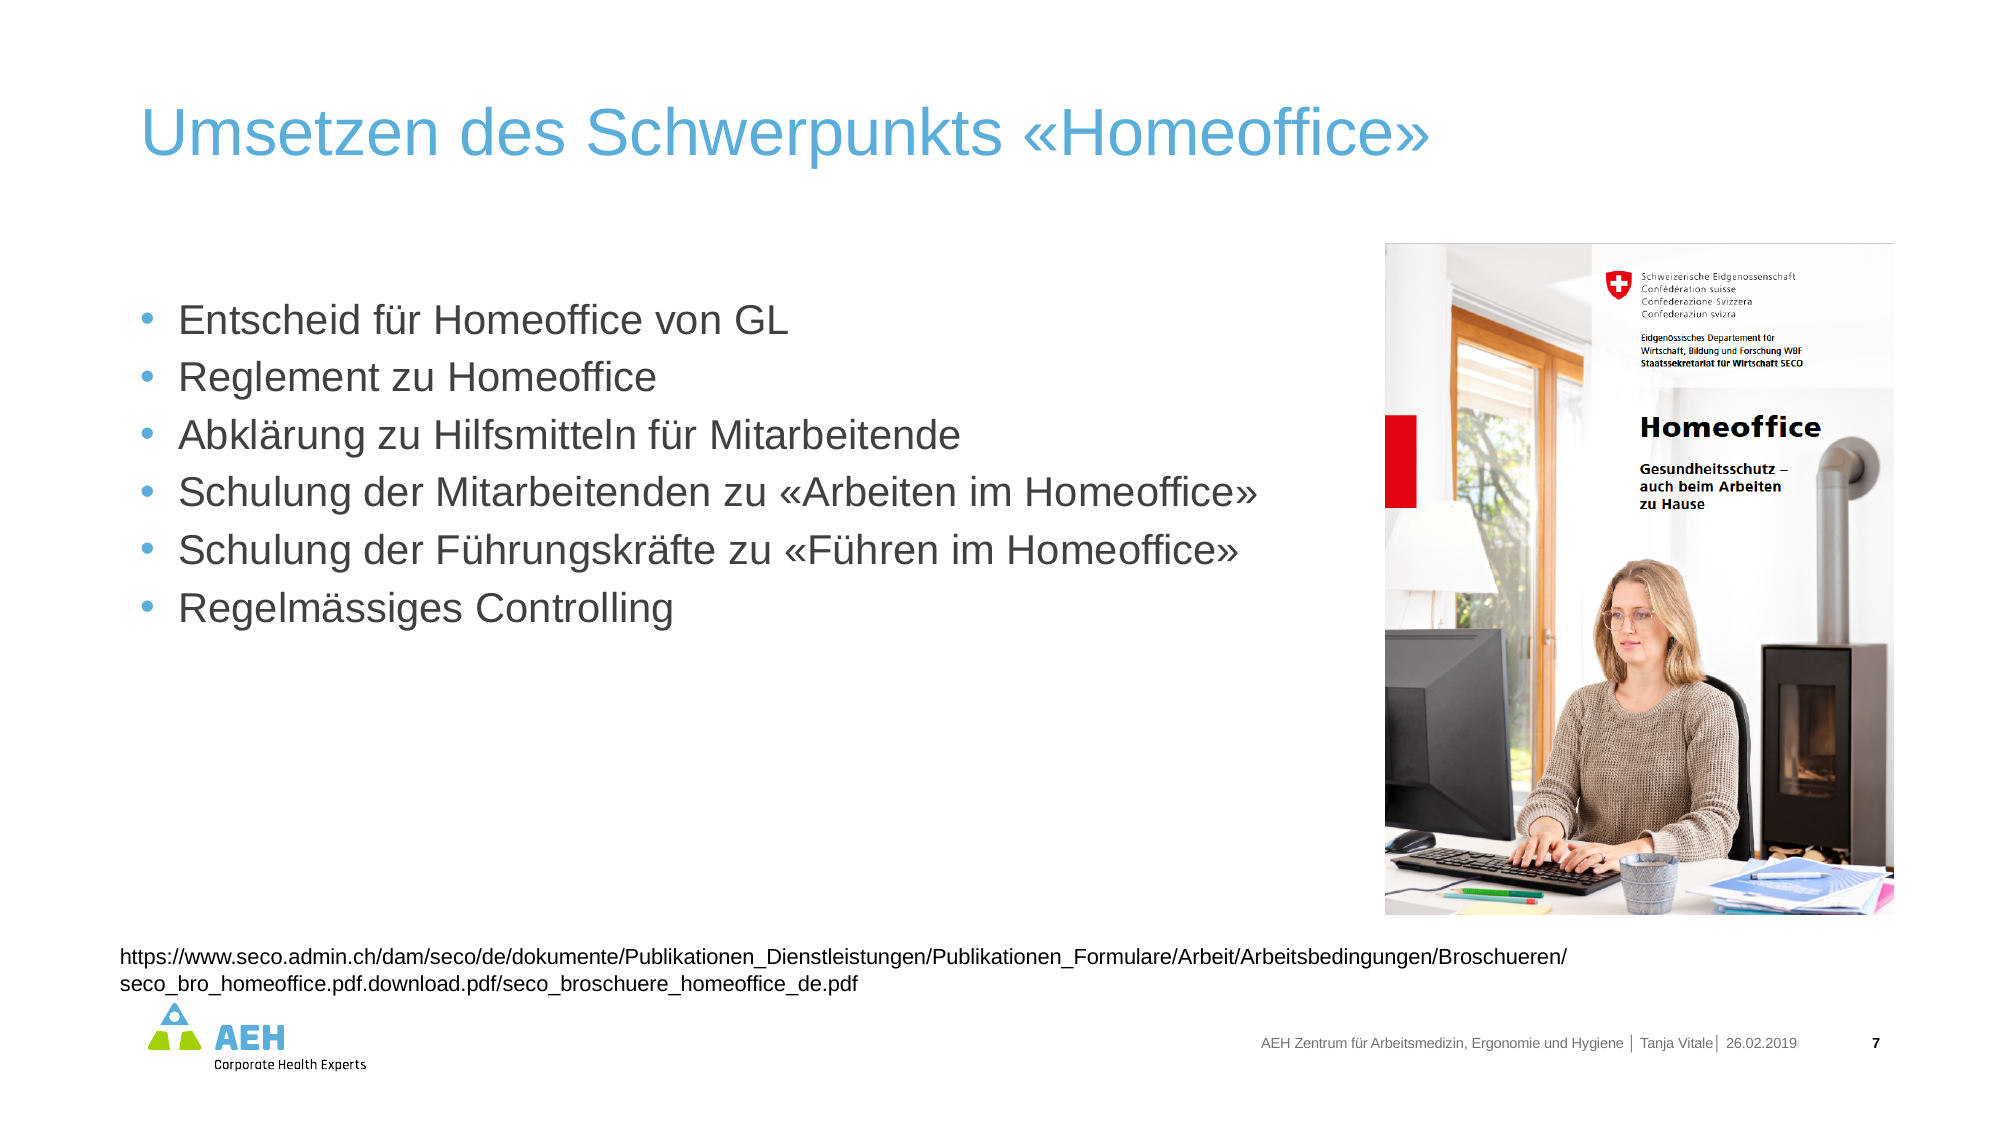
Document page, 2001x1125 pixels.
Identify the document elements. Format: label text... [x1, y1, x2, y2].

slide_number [1142, 1026, 1812, 1062]
picture [1385, 243, 1894, 915]
text_box https://www.seco.admin.ch/dam/seco/de/dokumente/Publikationen_Dienstleistungen/Publikationen_Formulare/Arbeit/Arbeitsbedingungen/Broschueren/seco_bro_homeoffice.pdf.download.pdf/seco_broschuere_homeoffice_de.pdf [104, 935, 1860, 1003]
title Umsetzen des Schwerpunkts «Homeoffice» [125, 89, 1886, 257]
list Entscheid für Homeoffice von GL Reglement zu Homeoffice Abklärung zu Hilfsmitteln für Mitarbeitende Schulung der Mitarbeitenden zu «Arbeiten im Homeoffice» Schulung der Führungskräfte zu «Führen im Homeoffice» Regelmässiges Controlling [125, 290, 1378, 935]
